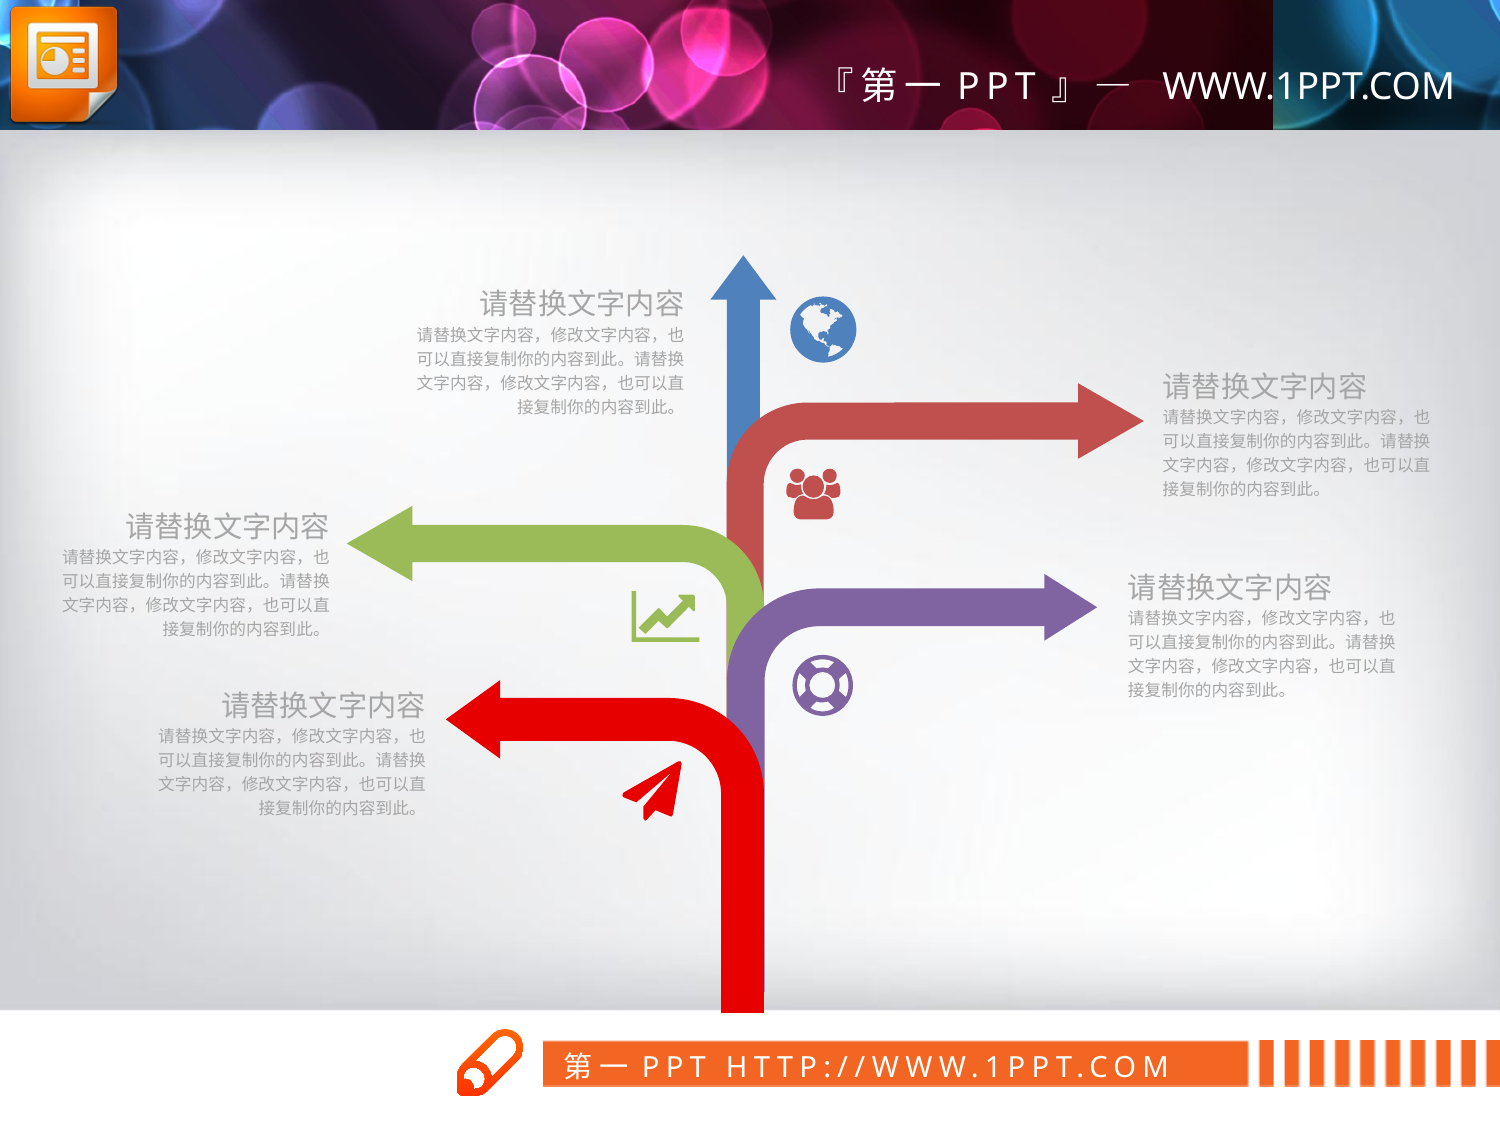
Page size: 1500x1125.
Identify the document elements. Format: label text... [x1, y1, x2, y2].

text_box [724, 381, 1146, 593]
text_box [786, 468, 841, 520]
text_box [345, 503, 766, 674]
text_box 请替换文字内容 请替换文字内容，修改文字内容，也可以直接复制你的内容到此。请替换文字内容，修改文字内容，也可以直接复制你的内容到此。 [1113, 554, 1417, 708]
text_box [790, 296, 857, 363]
text_box 请替换文字内容 请替换文字内容，修改文字内容，也可以直接复制你的内容到此。请替换文字内容，修改文字内容，也可以直接复制你的内容到此。 [395, 271, 700, 424]
text_box [792, 654, 853, 716]
text_box [708, 253, 779, 475]
picture [543, 1040, 1500, 1087]
text_box [443, 678, 766, 1016]
text_box [724, 572, 1100, 994]
text_box 请替换文字内容 请替换文字内容，修改文字内容，也可以直接复制你的内容到此。请替换文字内容，修改文字内容，也可以直接复制你的内容到此。 [41, 493, 345, 647]
text_box [631, 591, 700, 642]
text_box 请替换文字内容 请替换文字内容，修改文字内容，也可以直接复制你的内容到此。请替换文字内容，修改文字内容，也可以直接复制你的内容到此。 [133, 672, 441, 826]
text_box 请替换文字内容 请替换文字内容，修改文字内容，也可以直接复制你的内容到此。请替换文字内容，修改文字内容，也可以直接复制你的内容到此。 [1147, 353, 1452, 506]
picture [0, 0, 1500, 1012]
text_box [622, 761, 682, 821]
